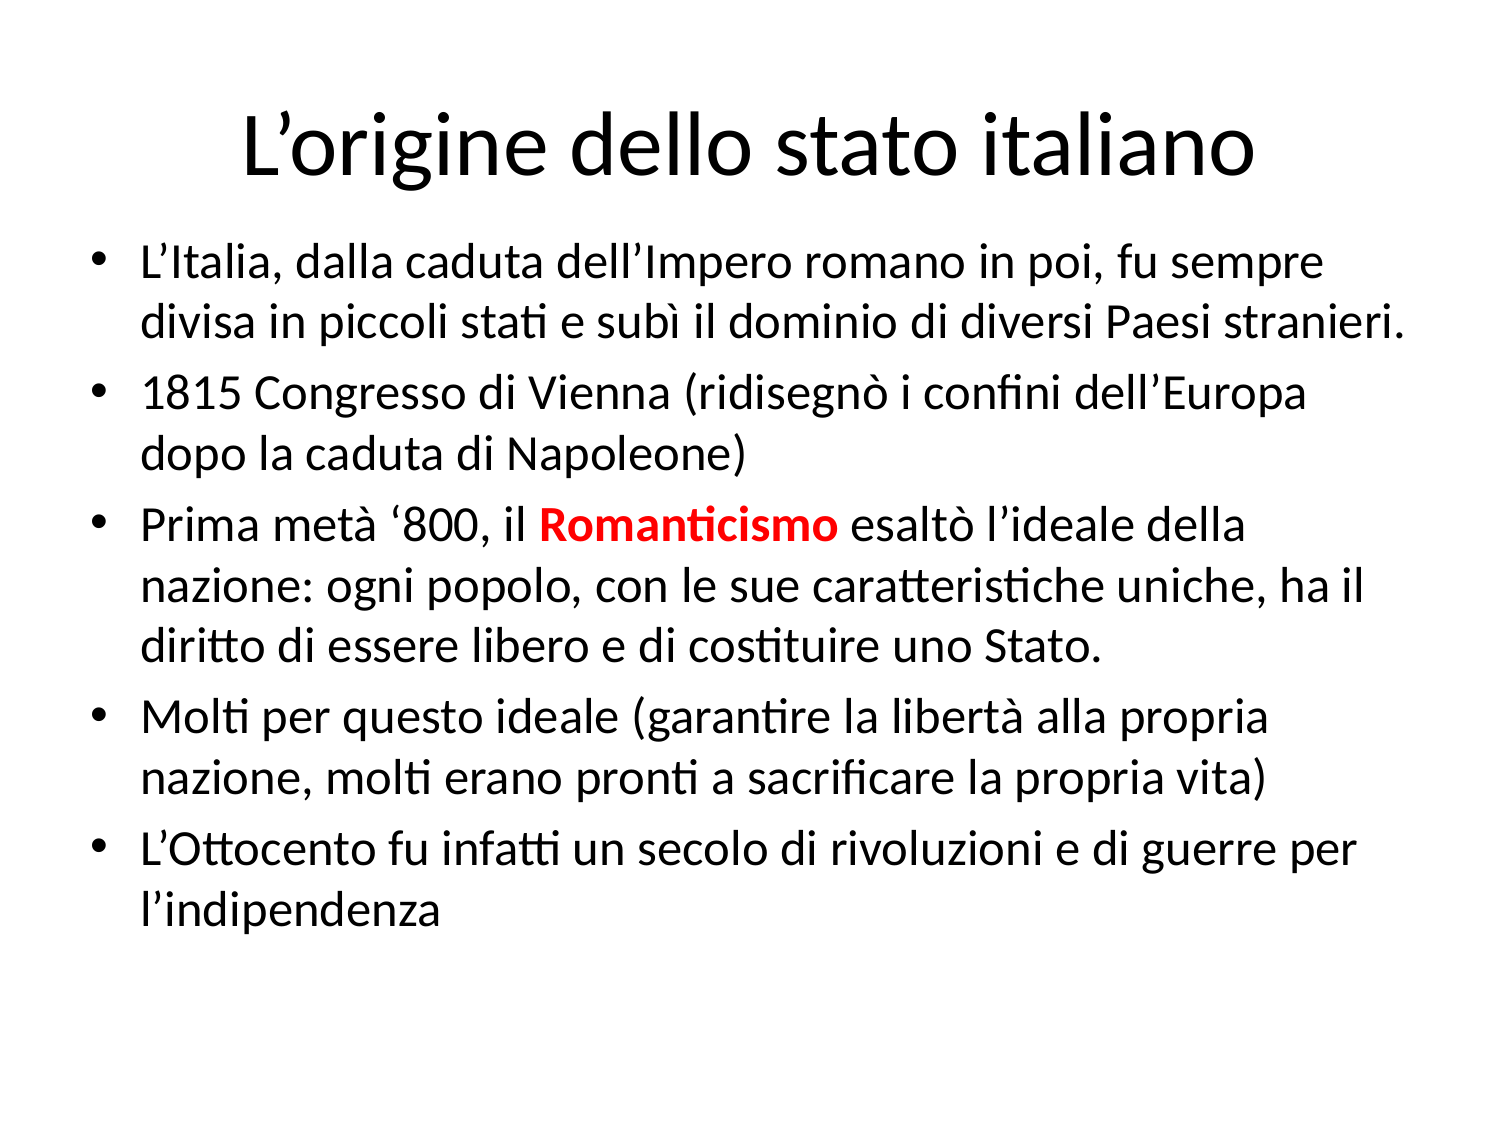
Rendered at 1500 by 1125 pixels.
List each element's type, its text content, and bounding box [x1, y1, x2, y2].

title L’origine dello stato italiano [75, 45, 1425, 219]
list L’Italia, dalla caduta dell’Impero romano in poi, fu sempre divisa in piccoli stati e subì il dominio di diversi Paesi stranieri. 1815 Congresso di Vienna (ridisegnò i confini dell’Europa dopo la caduta di Napoleone) Prima metà ‘800, il Romanticismo esaltò l’ideale della nazione: ogni popolo, con le sue caratteristiche uniche, ha il diritto di essere libero e di costituire uno Stato. Molti per questo ideale (garantire la libertà alla propria nazione, molti erano pronti a sacrificare la propria vita) L’Ottocento fu infatti un secolo di rivoluzioni e di guerre per l’indipendenza [75, 219, 1425, 1005]
